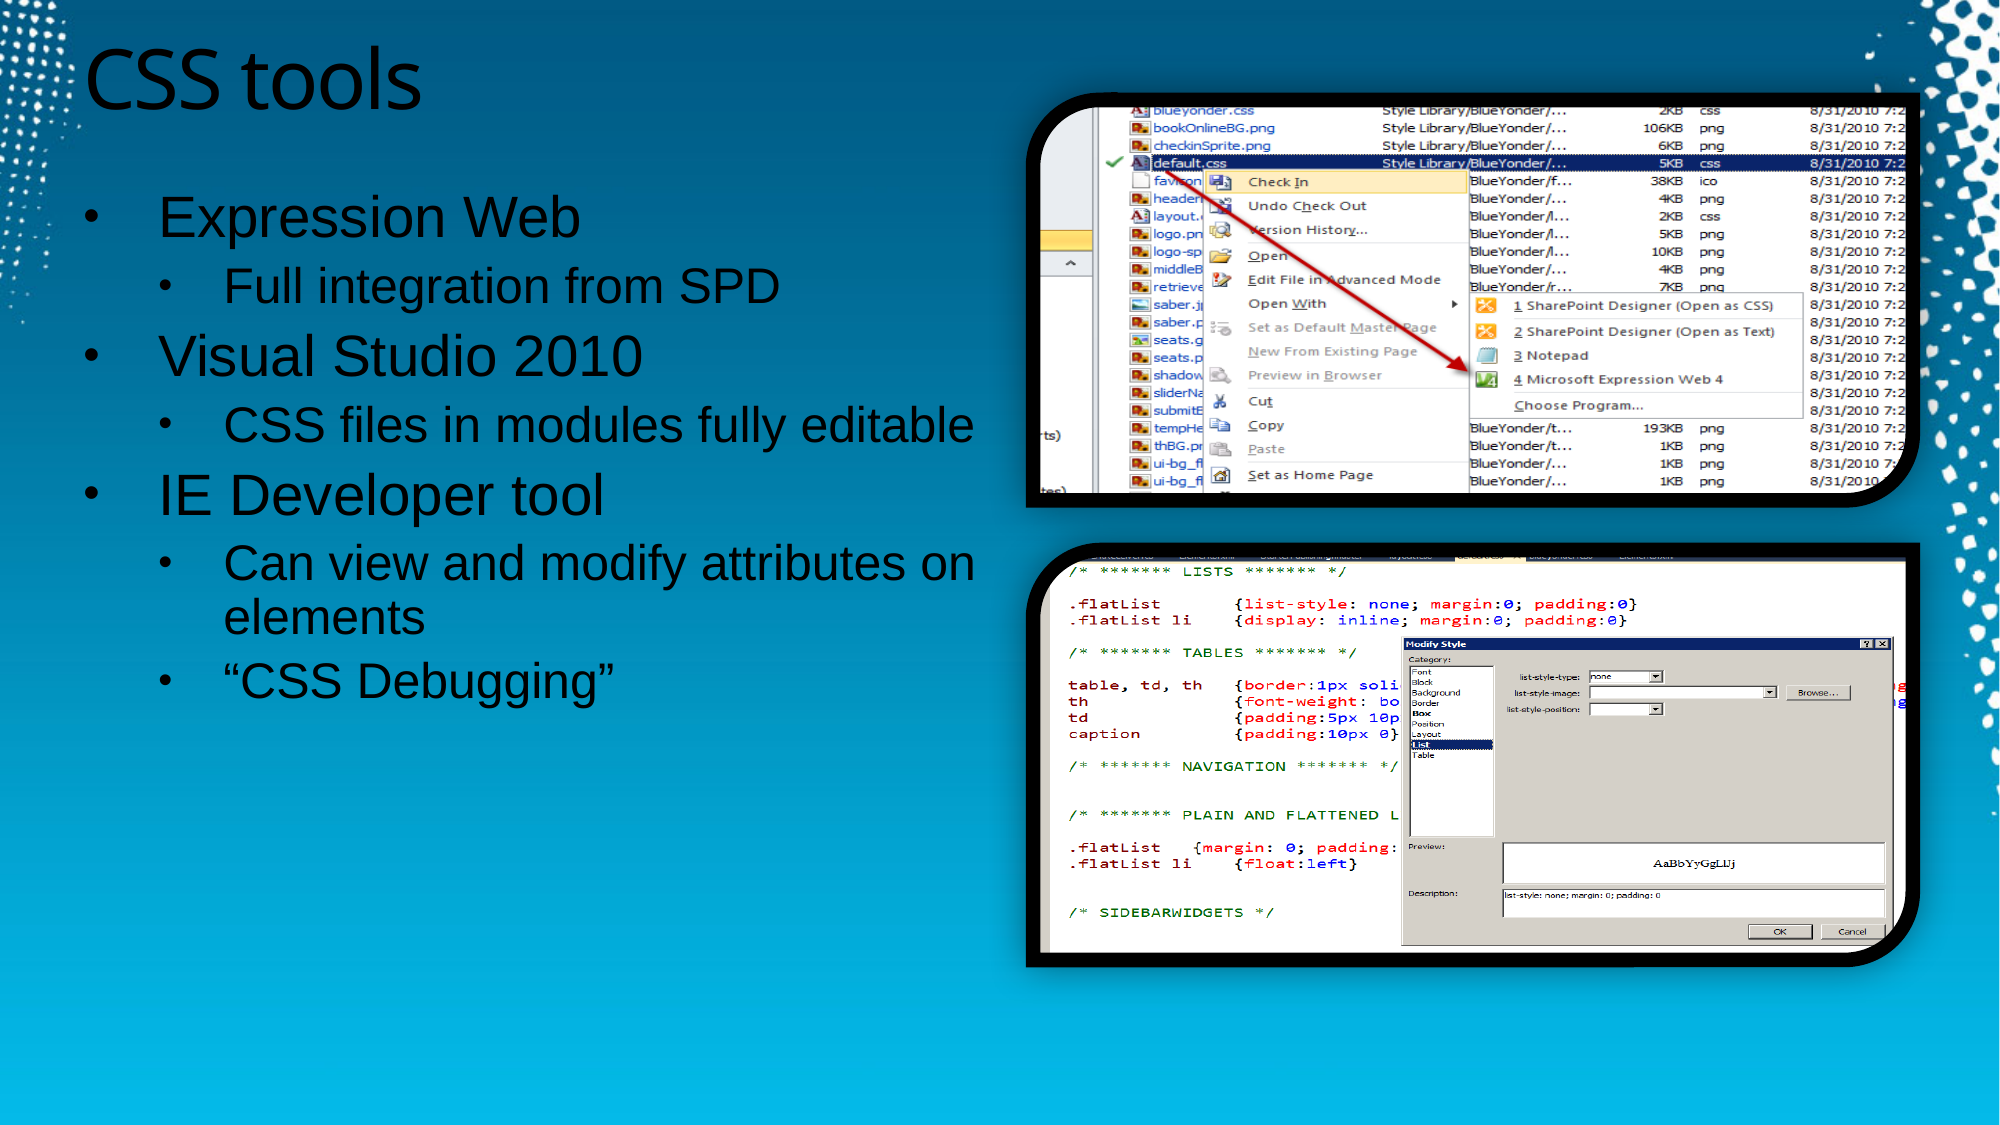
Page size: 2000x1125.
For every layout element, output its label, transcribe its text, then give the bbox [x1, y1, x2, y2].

picture [18, 13, 26, 19]
picture [1930, 291, 1941, 297]
picture [1921, 257, 1932, 264]
picture [1988, 547, 2000, 561]
picture [1032, 549, 1914, 961]
picture [1993, 321, 2000, 339]
picture [1994, 382, 2000, 391]
picture [26, 57, 34, 68]
picture [33, 116, 40, 124]
picture [1935, 431, 1946, 449]
picture [3, 10, 11, 18]
title CSS tools [83, 37, 1917, 129]
picture [1978, 517, 1987, 527]
picture [1928, 399, 1939, 415]
picture [1935, 0, 2000, 306]
list Expression Web Full integration from SPD Visual Studio 2010 CSS files in modules fully editable IE Developer tool Can view and modify attributes on elements “CSS Debugging” [83, 187, 1000, 806]
picture [33, 0, 42, 10]
picture [1991, 637, 2000, 652]
picture [1929, 27, 1945, 45]
picture [45, 16, 55, 24]
picture [55, 62, 62, 69]
picture [1963, 535, 1977, 550]
picture [1974, 683, 1985, 694]
picture [1935, 177, 1945, 189]
picture [11, 55, 21, 64]
picture [42, 31, 53, 39]
picture [1992, 438, 2000, 448]
picture [1921, 309, 1929, 326]
picture [1963, 335, 1972, 344]
picture [1921, 367, 1930, 378]
picture [1969, 625, 1985, 642]
picture [1950, 359, 1960, 366]
picture [1941, 324, 1952, 332]
picture [56, 47, 64, 55]
picture [1952, 502, 1967, 516]
picture [1935, 379, 1948, 391]
picture [1963, 589, 1976, 607]
picture [38, 74, 47, 80]
picture [10, 69, 17, 78]
picture [1938, 122, 1950, 133]
picture [24, 72, 32, 79]
picture [0, 155, 5, 163]
picture [1957, 187, 1971, 200]
picture [47, 0, 57, 10]
picture [1945, 213, 1955, 220]
picture [1921, 0, 1934, 8]
picture [1972, 570, 1986, 583]
picture [1984, 349, 1992, 357]
picture [33, 88, 42, 97]
picture [1990, 492, 2000, 505]
picture [30, 14, 40, 23]
picture [1946, 525, 1956, 533]
picture [1981, 604, 2000, 620]
picture [1973, 368, 1982, 380]
picture [28, 42, 36, 53]
picture [1925, 141, 1935, 155]
picture [43, 42, 49, 53]
picture [1953, 301, 1962, 312]
picture [1968, 481, 1978, 492]
picture [1958, 445, 1968, 460]
picture [0, 24, 9, 33]
picture [31, 131, 37, 138]
picture [1946, 155, 1961, 167]
picture [1926, 344, 1939, 358]
picture [1972, 312, 1985, 322]
picture [29, 27, 38, 38]
picture [13, 41, 25, 49]
picture [1955, 557, 1965, 573]
picture [9, 84, 15, 91]
picture [54, 76, 60, 83]
picture [1991, 747, 2000, 765]
picture [1942, 269, 1952, 276]
picture [16, 22, 23, 34]
picture [1032, 99, 1914, 501]
picture [1942, 465, 1958, 483]
picture [1948, 413, 1958, 424]
picture [17, 129, 23, 136]
picture [1955, 246, 1965, 256]
picture [18, 0, 29, 6]
picture [1979, 657, 1995, 676]
picture [1982, 714, 1993, 729]
picture [6, 97, 12, 105]
picture [1932, 235, 1943, 241]
picture [0, 40, 9, 45]
picture [1963, 278, 1976, 291]
picture [41, 59, 48, 67]
picture [58, 32, 66, 41]
picture [1988, 691, 2000, 709]
picture [1960, 392, 1970, 403]
picture [1925, 87, 1941, 99]
picture [1970, 426, 1980, 436]
picture [1922, 200, 1934, 207]
picture [16, 143, 21, 151]
picture [1995, 582, 2000, 595]
picture [1983, 404, 1992, 414]
picture [1980, 460, 1987, 469]
picture [34, 101, 43, 111]
